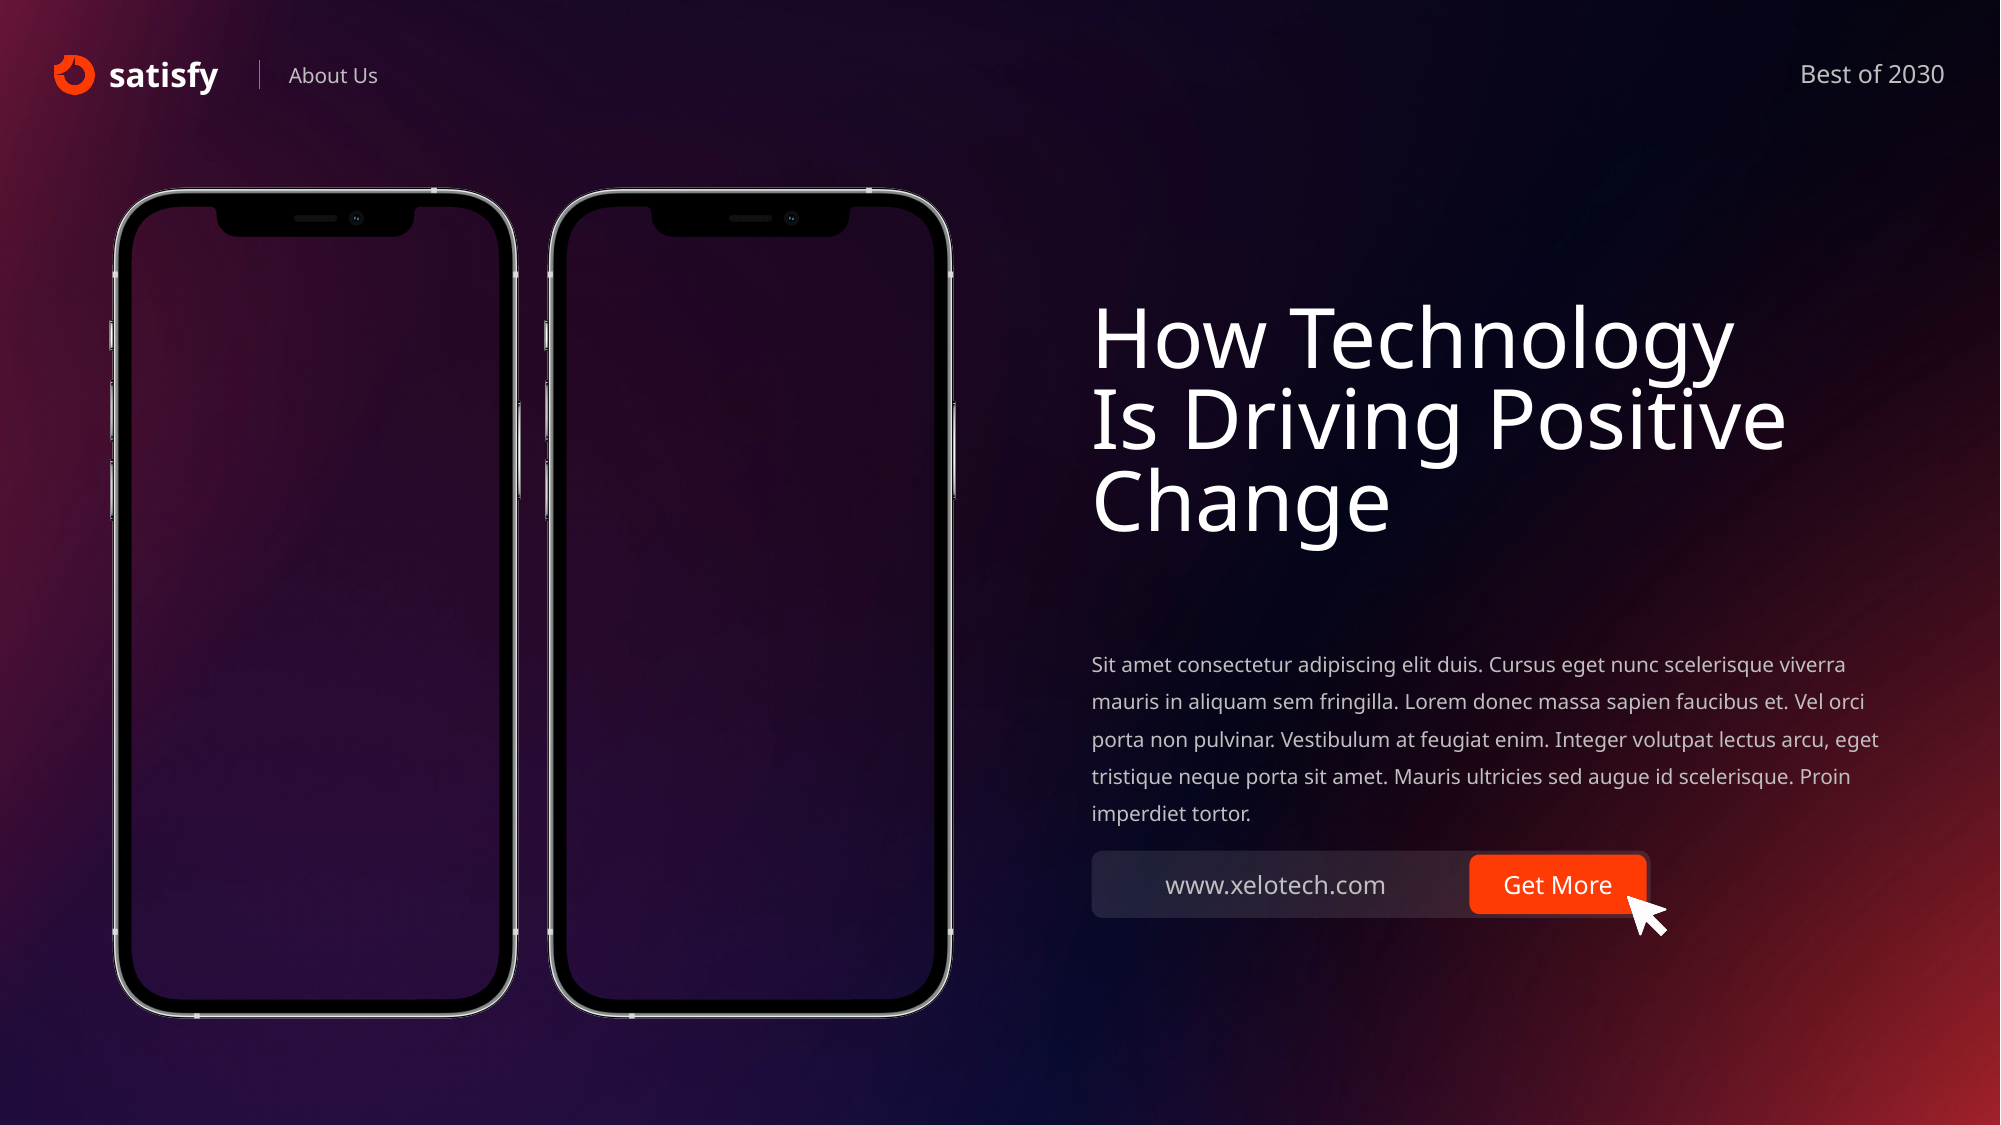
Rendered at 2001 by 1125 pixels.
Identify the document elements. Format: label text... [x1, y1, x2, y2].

text_box [1468, 853, 1648, 916]
text_box Sit amet consectetur adipiscing elit duis. Cursus eget nunc scelerisque viverra mauris in aliquam sem fringilla. Lorem donec massa sapien faucibus et. Vel orci porta non pulvinar. Vestibulum at feugiat enim. Integer volutpat lectus arcu, eget tristique neque porta sit amet. Mauris ultricies sed augue id scelerisque. Proin imperdiet tortor. [1091, 638, 1891, 826]
picture [0, 0, 2000, 1125]
text_box Change [1091, 448, 1461, 549]
text_box Get More [1483, 869, 1634, 900]
text_box Is Driving Positive [1091, 366, 1857, 467]
text_box About Us [288, 62, 418, 88]
text_box How Technology [1091, 285, 1826, 366]
text_box satisfy [109, 54, 251, 95]
text_box www.xelotech.com [1125, 869, 1427, 900]
text_box [1090, 849, 1652, 919]
text_box Best of 2030 [1778, 58, 1946, 89]
